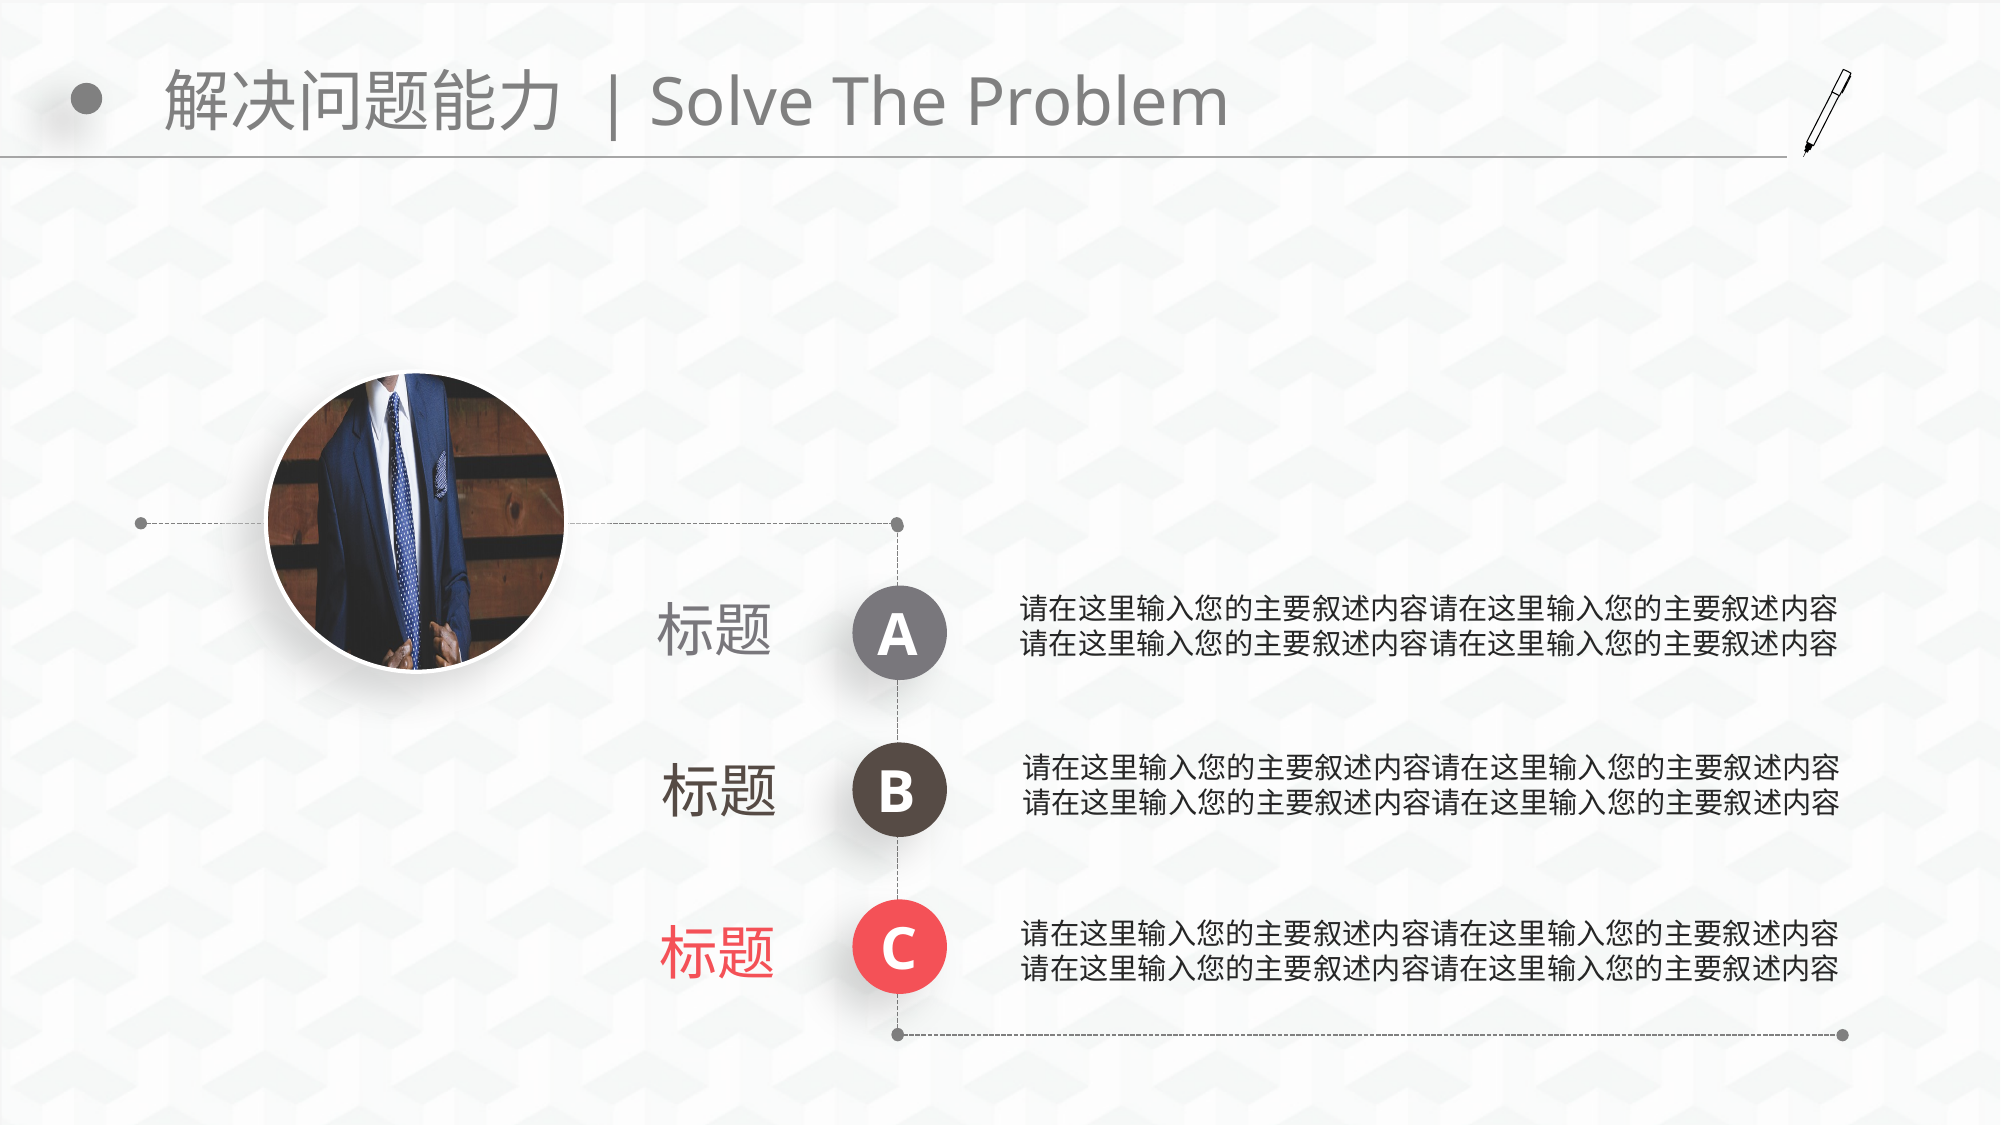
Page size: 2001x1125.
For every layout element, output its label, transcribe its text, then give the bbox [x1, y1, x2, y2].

text_box 请在这里输入您的主要叙述内容请在这里输入您的主要叙述内容 请在这里输入您的主要叙述内容请在这里输入您的主要叙述内容 [1004, 582, 1854, 938]
text_box 标题 [646, 746, 793, 832]
title 解决问题能力 | Solve The Problem [152, 27, 1789, 169]
text_box 请在这里输入您的主要叙述内容请在这里输入您的主要叙述内容 请在这里输入您的主要叙述内容请在这里输入您的主要叙述内容 [1006, 907, 1855, 993]
text_box 标题 [641, 585, 789, 671]
picture [1, 3, 2001, 1125]
text_box 标题 [644, 908, 791, 994]
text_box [852, 742, 948, 838]
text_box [852, 585, 948, 681]
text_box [221, 327, 611, 716]
text_box 请在这里输入您的主要叙述内容请在这里输入您的主要叙述内容 请在这里输入您的主要叙述内容请在这里输入您的主要叙述内容 [1007, 742, 1857, 828]
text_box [852, 899, 948, 995]
